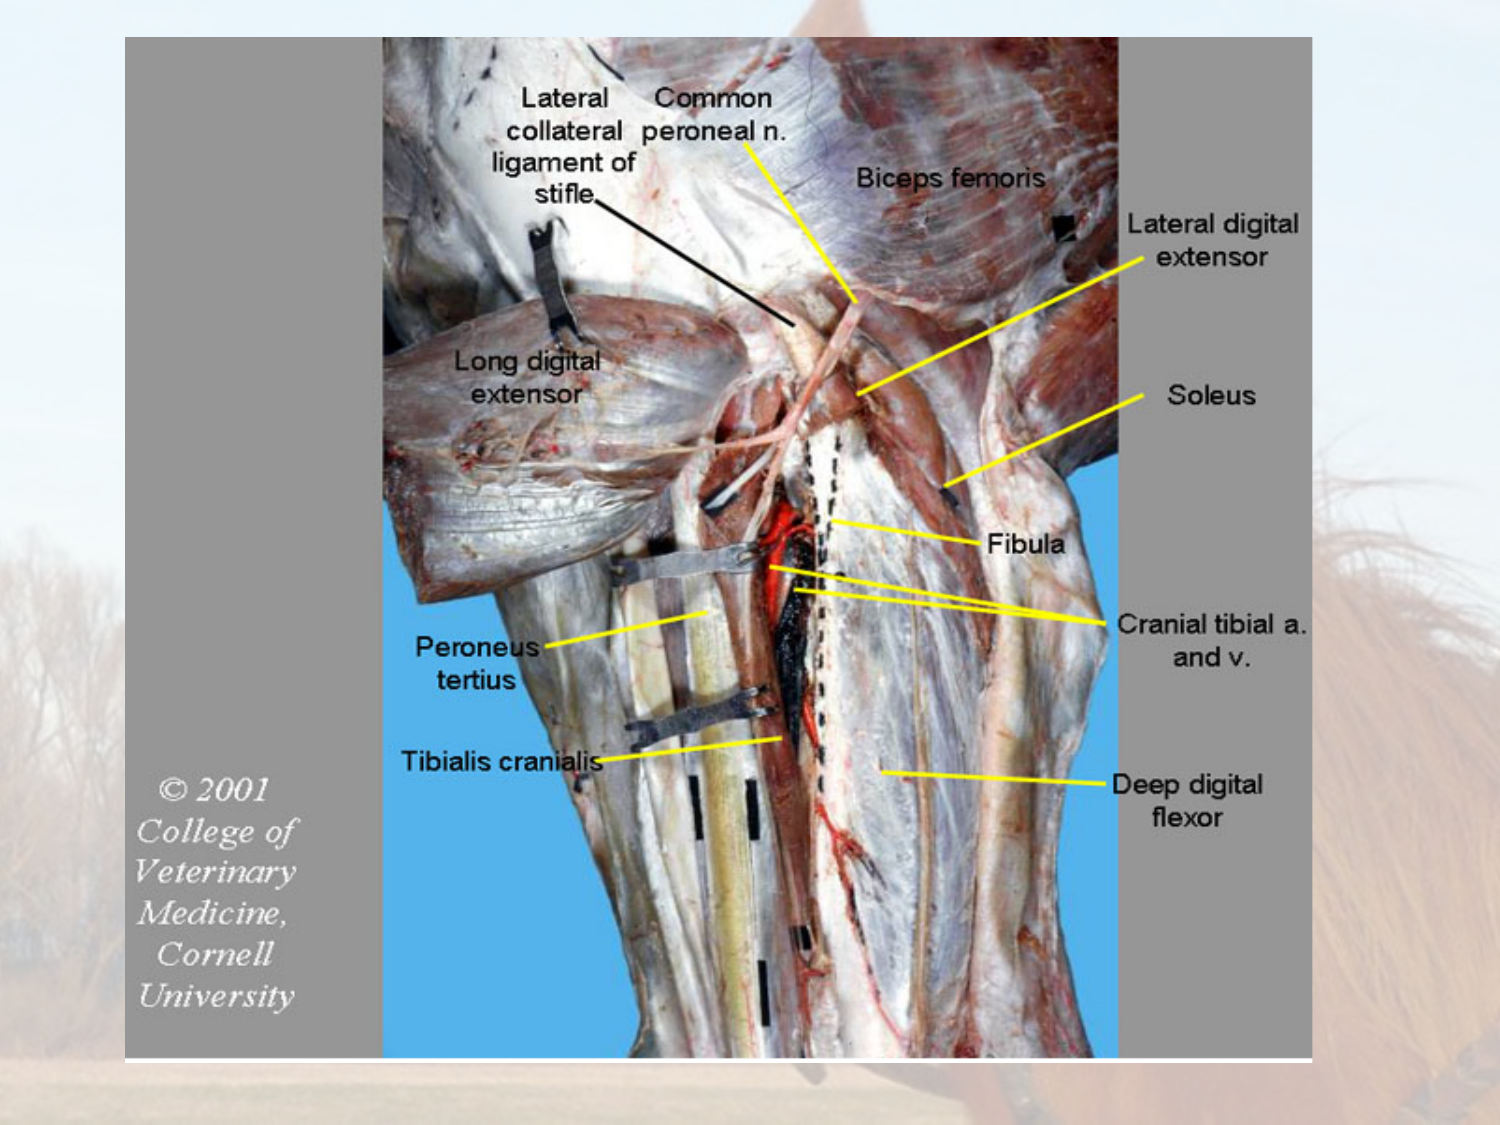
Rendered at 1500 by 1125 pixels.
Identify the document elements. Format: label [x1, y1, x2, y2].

picture [124, 37, 1313, 1063]
